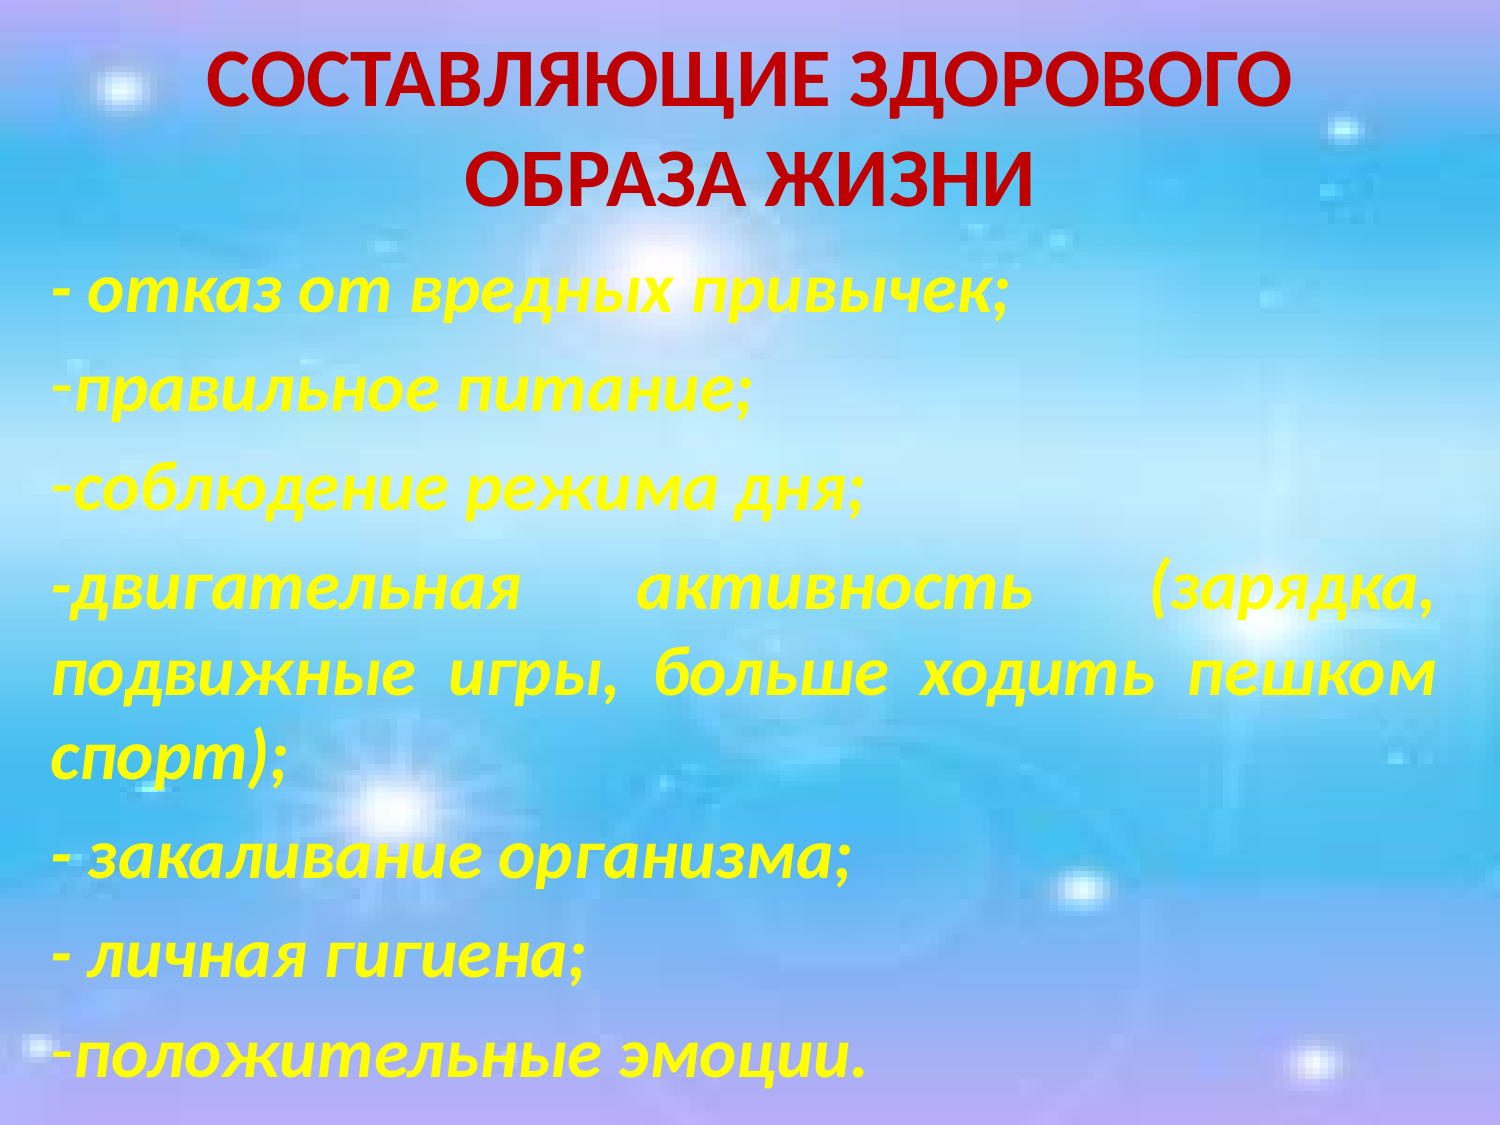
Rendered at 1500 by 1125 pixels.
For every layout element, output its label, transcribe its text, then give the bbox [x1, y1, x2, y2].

picture [0, 0, 1500, 1125]
subtitle - отказ от вредных привычек; правильное питание; соблюдение режима дня; -двигательная активность (зарядка, подвижные игры, больше ходить пешком спорт); - закаливание организма; - личная гигиена; положительные эмоции. [34, 234, 1454, 1091]
title СОСТАВЛЯЮЩИЕ ЗДОРОВОГО ОБРАЗА ЖИЗНИ [112, 46, 1388, 200]
